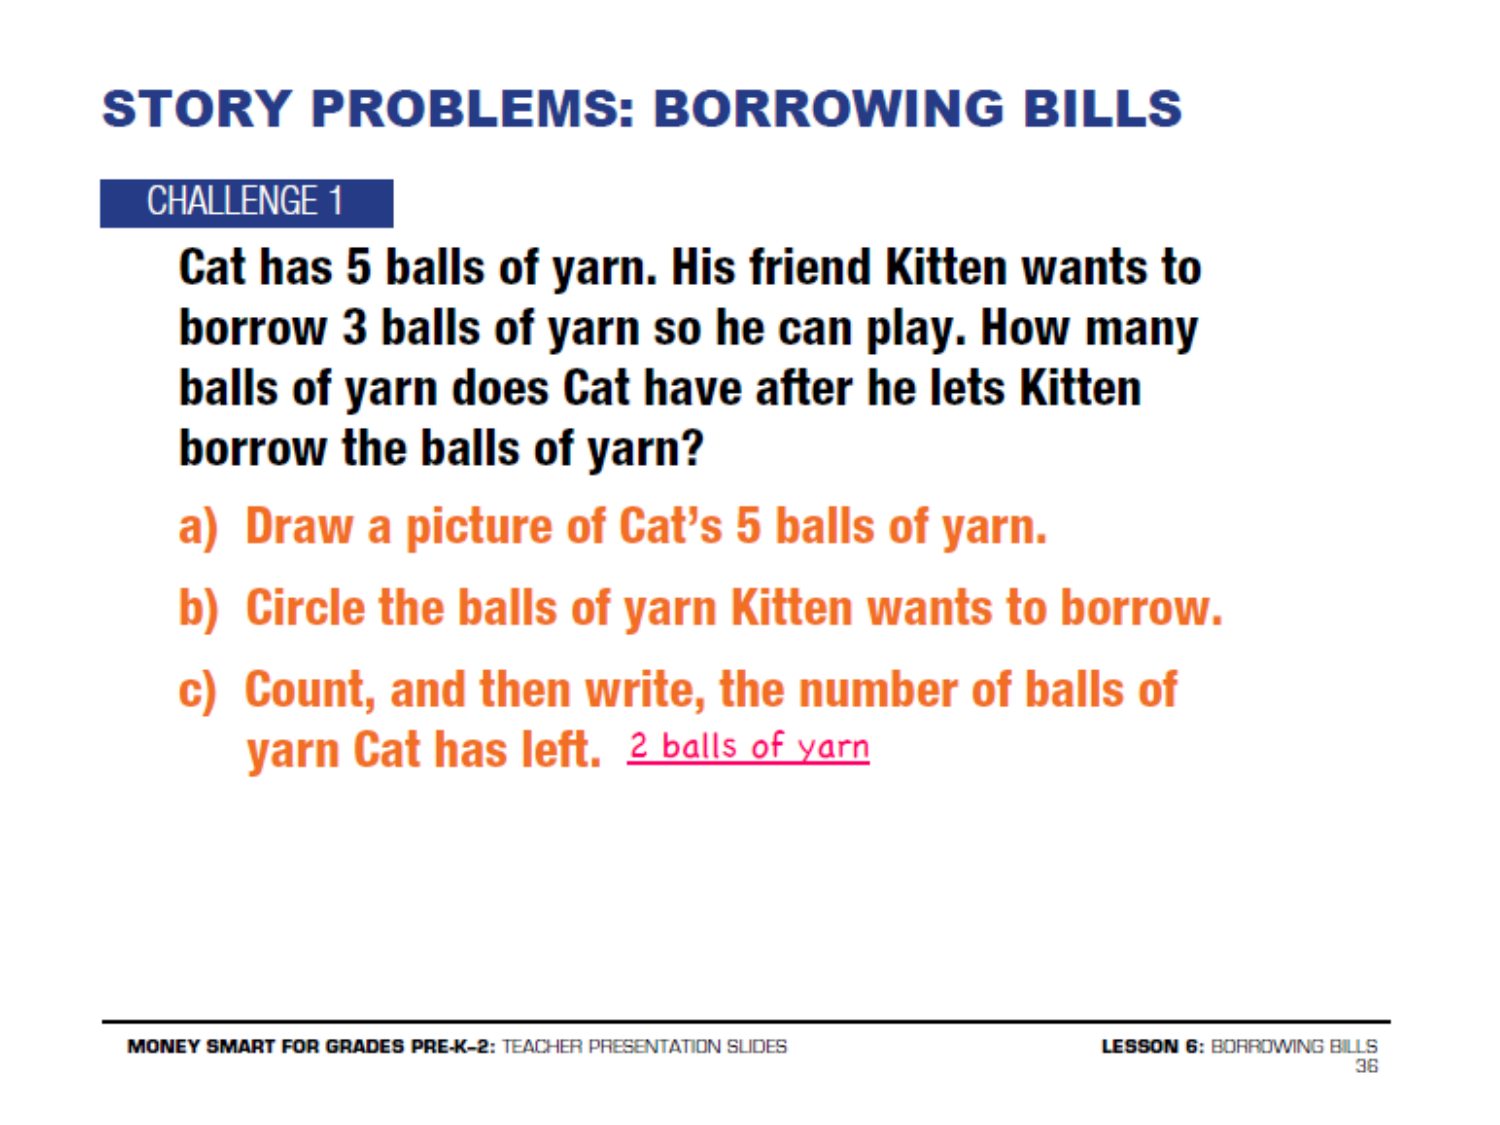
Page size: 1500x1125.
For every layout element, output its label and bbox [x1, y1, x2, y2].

picture [49, 28, 1438, 1106]
